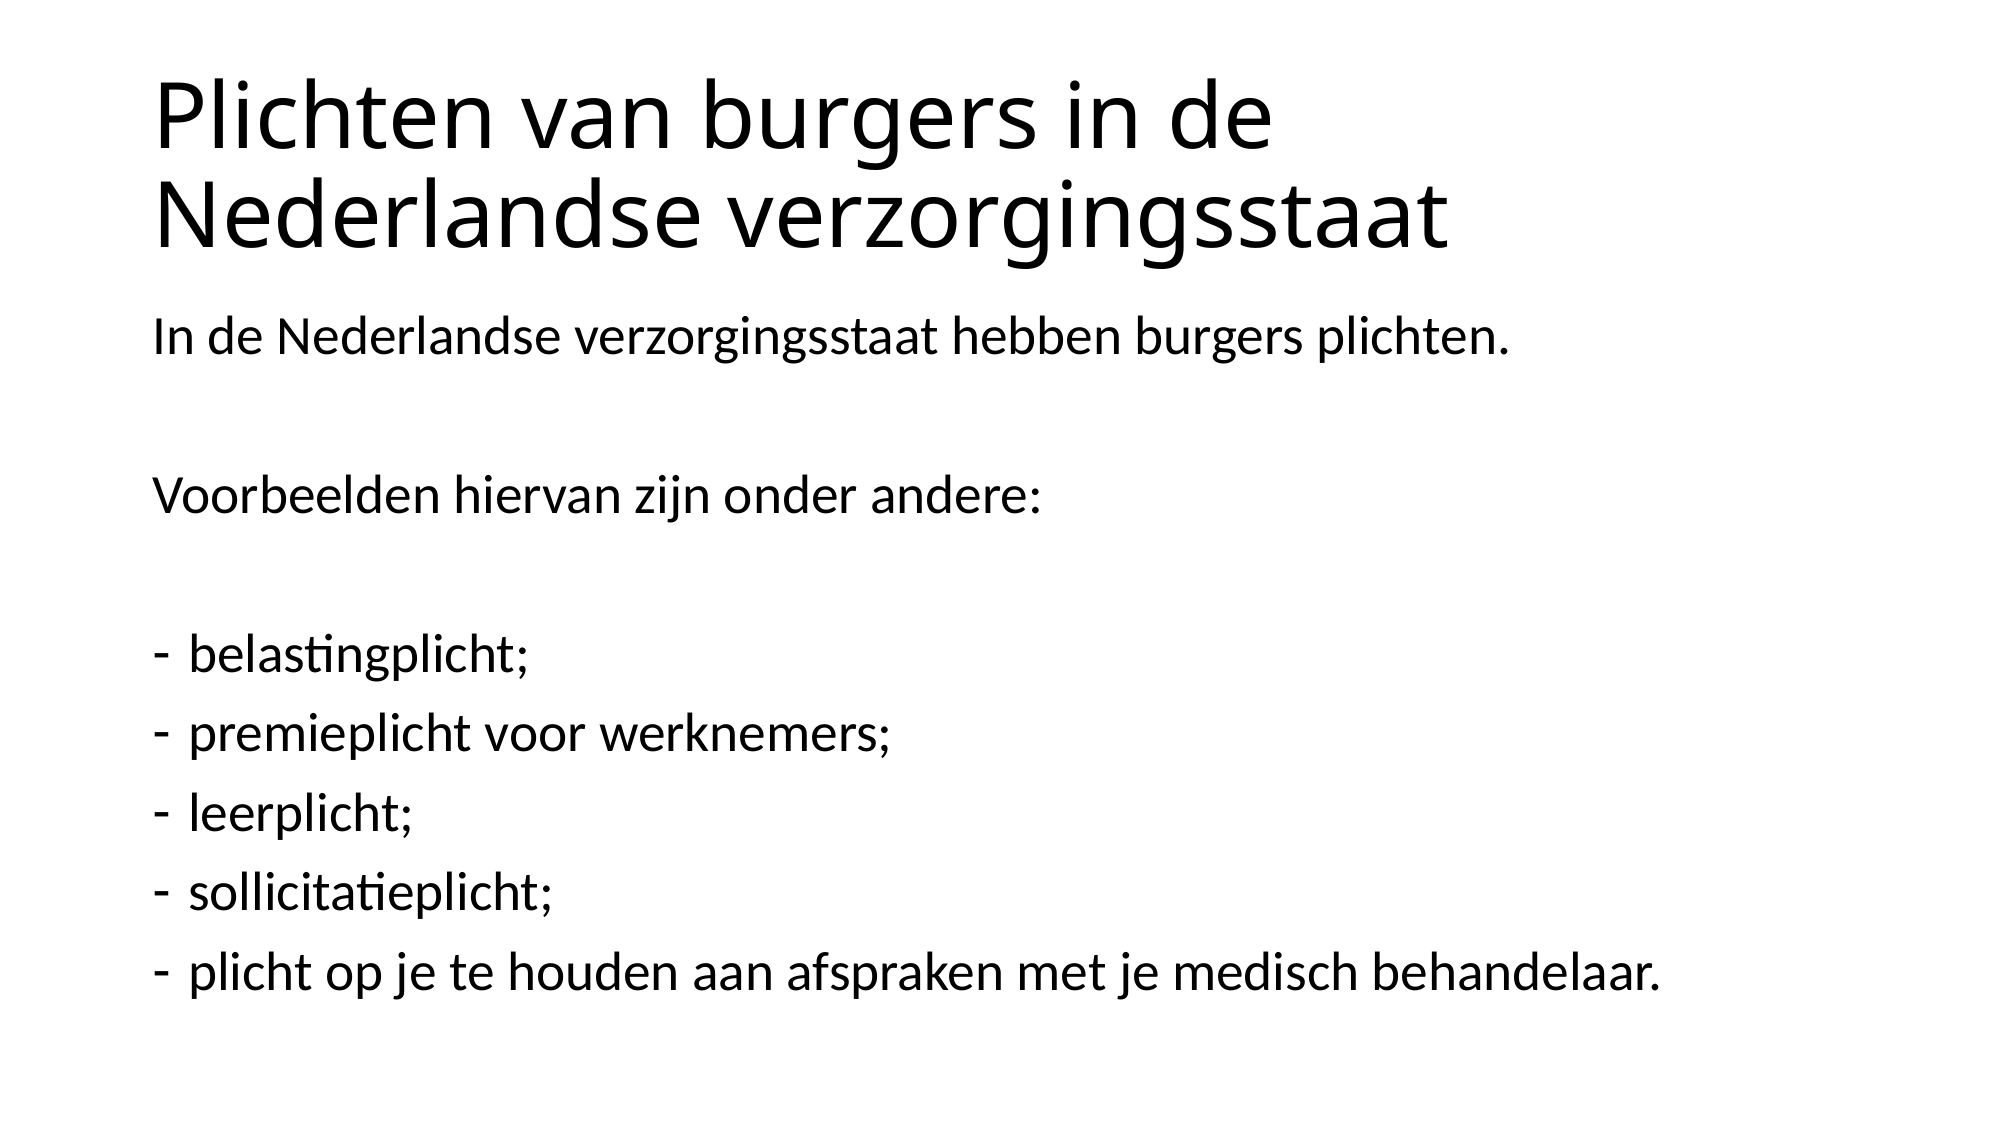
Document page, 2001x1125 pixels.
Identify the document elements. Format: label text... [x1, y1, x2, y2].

title Plichten van burgers in de Nederlandse verzorgingsstaat [137, 59, 1863, 278]
list In de Nederlandse verzorgingsstaat hebben burgers plichten. Voorbeelden hiervan zijn onder andere: belastingplicht; premieplicht voor werknemers; leerplicht; sollicitatieplicht; plicht op je te houden aan afspraken met je medisch behandelaar. [137, 299, 1863, 1014]
